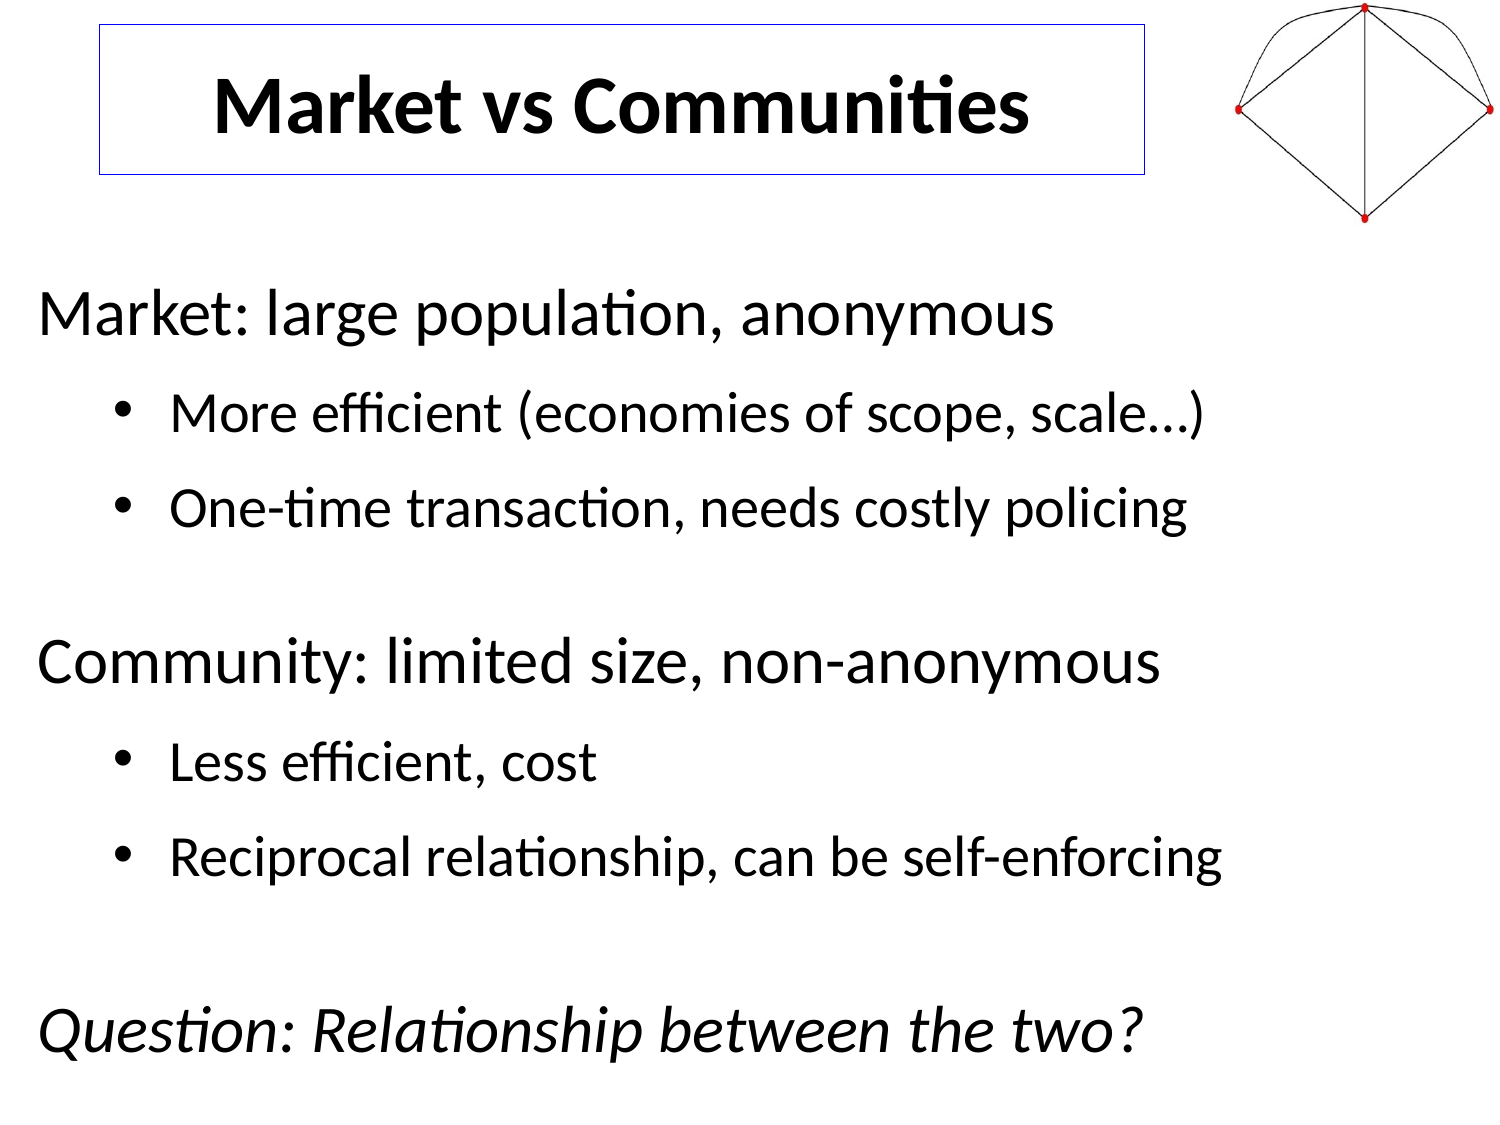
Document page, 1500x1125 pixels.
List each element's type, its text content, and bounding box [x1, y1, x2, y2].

picture [1233, 0, 1497, 226]
title Market vs Communities [99, 24, 1145, 175]
